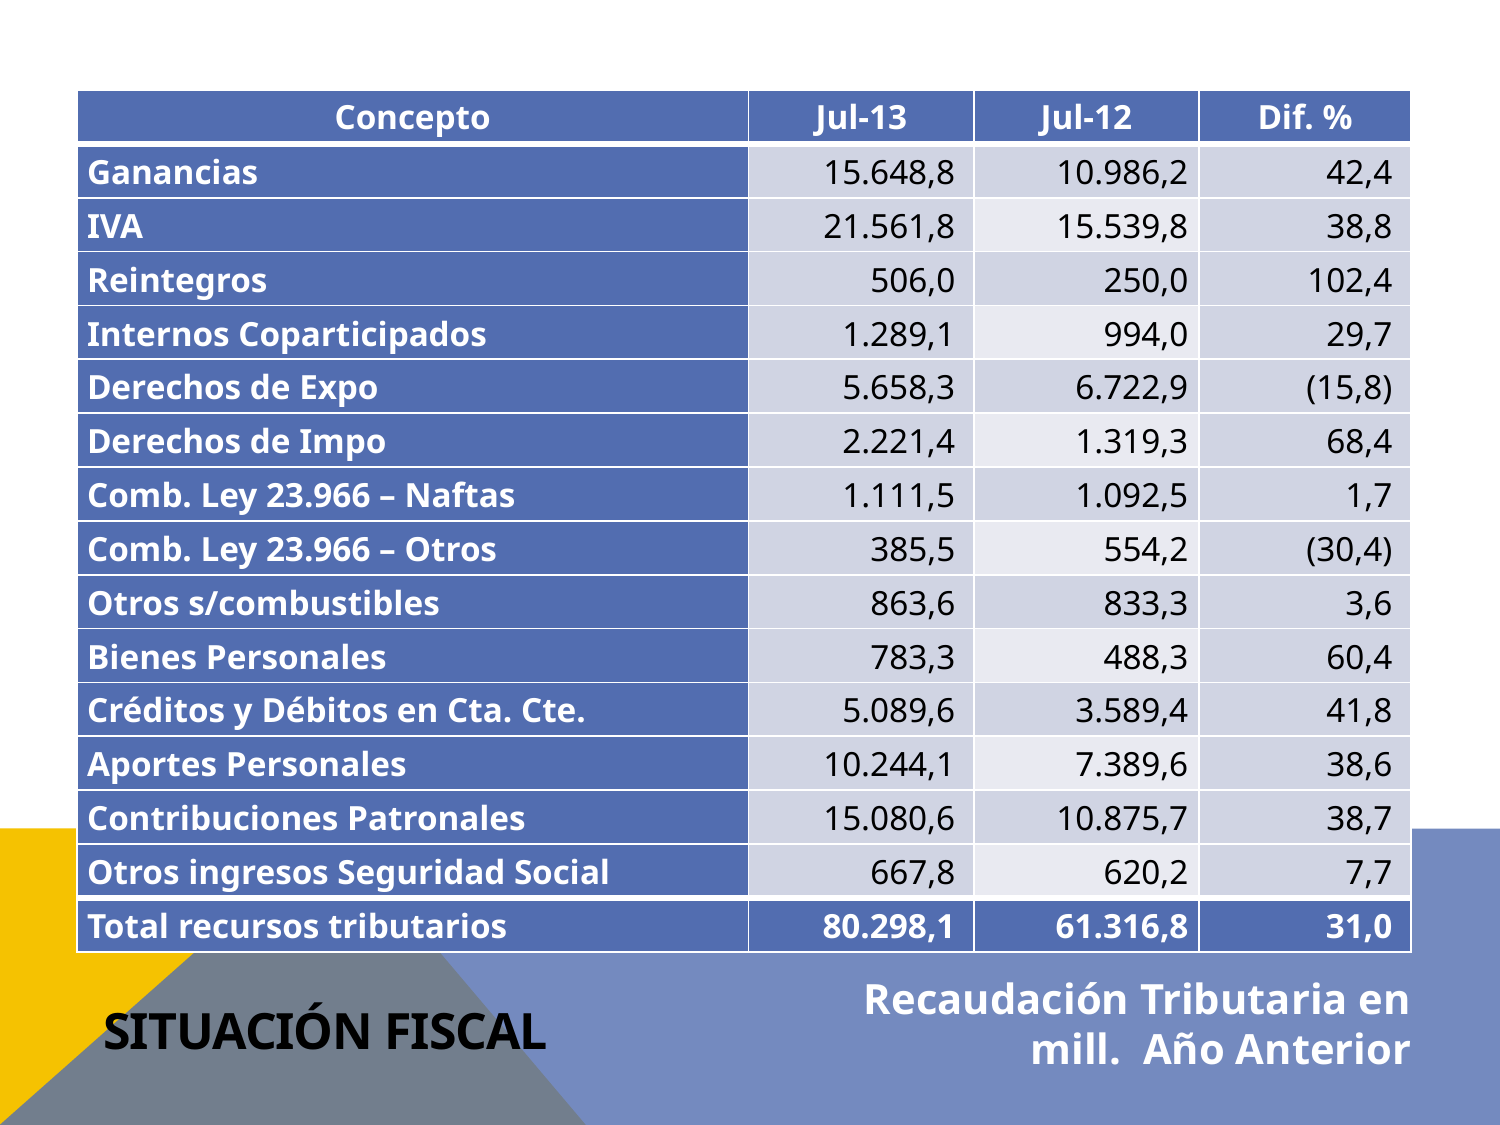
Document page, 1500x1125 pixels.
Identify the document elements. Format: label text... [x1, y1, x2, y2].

table_cell Total recursos tributarios [78, 901, 748, 951]
table_header Jul-12 [975, 91, 1198, 141]
table_cell 38,6 [1200, 737, 1410, 789]
table_cell Derechos de Expo [78, 360, 748, 412]
table_cell 38,8 [1200, 199, 1410, 251]
table_cell 5.658,3 [749, 360, 973, 412]
table_cell 5.089,6 [749, 683, 973, 735]
table_cell Comb. Ley 23.966 – Naftas [78, 468, 748, 520]
table_cell 667,8 [749, 845, 973, 895]
table_cell (30,4) [1200, 522, 1410, 574]
table_cell 506,0 [749, 252, 973, 305]
table_cell Ganancias [78, 147, 748, 197]
table_cell 21.561,8 [749, 199, 973, 251]
table_cell 68,4 [1200, 414, 1410, 466]
table_cell Comb. Ley 23.966 – Otros [78, 522, 748, 574]
table_cell 31,0 [1200, 901, 1410, 951]
table_cell 61.316,8 [975, 901, 1198, 951]
table_cell 3.589,4 [975, 683, 1198, 735]
table_cell Créditos y Débitos en Cta. Cte. [78, 683, 748, 735]
table_cell 7.389,6 [975, 737, 1198, 789]
table_cell 102,4 [1200, 252, 1410, 305]
table_cell Contribuciones Patronales [78, 791, 748, 843]
table_cell 60,4 [1200, 629, 1410, 682]
table_cell 10.986,2 [975, 147, 1198, 197]
table_cell 1.289,1 [749, 306, 973, 358]
table_cell 1.092,5 [975, 468, 1198, 520]
table_cell Bienes Personales [78, 629, 748, 682]
table_cell 7,7 [1200, 845, 1410, 895]
table_cell 3,6 [1200, 576, 1410, 628]
table_cell 488,3 [975, 629, 1198, 682]
table_cell 15.539,8 [975, 199, 1198, 251]
table_cell 250,0 [975, 252, 1198, 305]
table_cell 10.244,1 [749, 737, 973, 789]
table_cell 833,3 [975, 576, 1198, 628]
table_cell Otros s/combustibles [78, 576, 748, 628]
title Situación Fiscal [88, 975, 786, 1083]
table_cell 15.648,8 [749, 147, 973, 197]
text_box Recaudación Tributaria en mill. Año Anterior [832, 975, 1427, 1071]
table_cell 1.319,3 [975, 414, 1198, 466]
table_cell 80.298,1 [749, 901, 973, 951]
table_cell Internos Coparticipados [78, 306, 748, 358]
table_cell Otros ingresos Seguridad Social [78, 845, 748, 895]
table_cell 1.111,5 [749, 468, 973, 520]
table_cell Reintegros [78, 252, 748, 305]
table_header Jul-13 [749, 91, 973, 141]
table_cell 2.221,4 [749, 414, 973, 466]
table_cell Aportes Personales [78, 737, 748, 789]
table_cell 620,2 [975, 845, 1198, 895]
table_header Dif. % [1200, 91, 1410, 141]
table_cell 29,7 [1200, 306, 1410, 358]
table_cell 385,5 [749, 522, 973, 574]
table_cell 994,0 [975, 306, 1198, 358]
table_cell (15,8) [1200, 360, 1410, 412]
table_cell 783,3 [749, 629, 973, 682]
table_cell 10.875,7 [975, 791, 1198, 843]
table_cell 554,2 [975, 522, 1198, 574]
table_cell 41,8 [1200, 683, 1410, 735]
table_cell 38,7 [1200, 791, 1410, 843]
table_cell IVA [78, 199, 748, 251]
table_header Concepto [78, 91, 748, 141]
table_cell Derechos de Impo [78, 414, 748, 466]
table_cell 42,4 [1200, 147, 1410, 197]
table_cell 863,6 [749, 576, 973, 628]
table_cell 1,7 [1200, 468, 1410, 520]
table_cell 6.722,9 [975, 360, 1198, 412]
table_cell 15.080,6 [749, 791, 973, 843]
